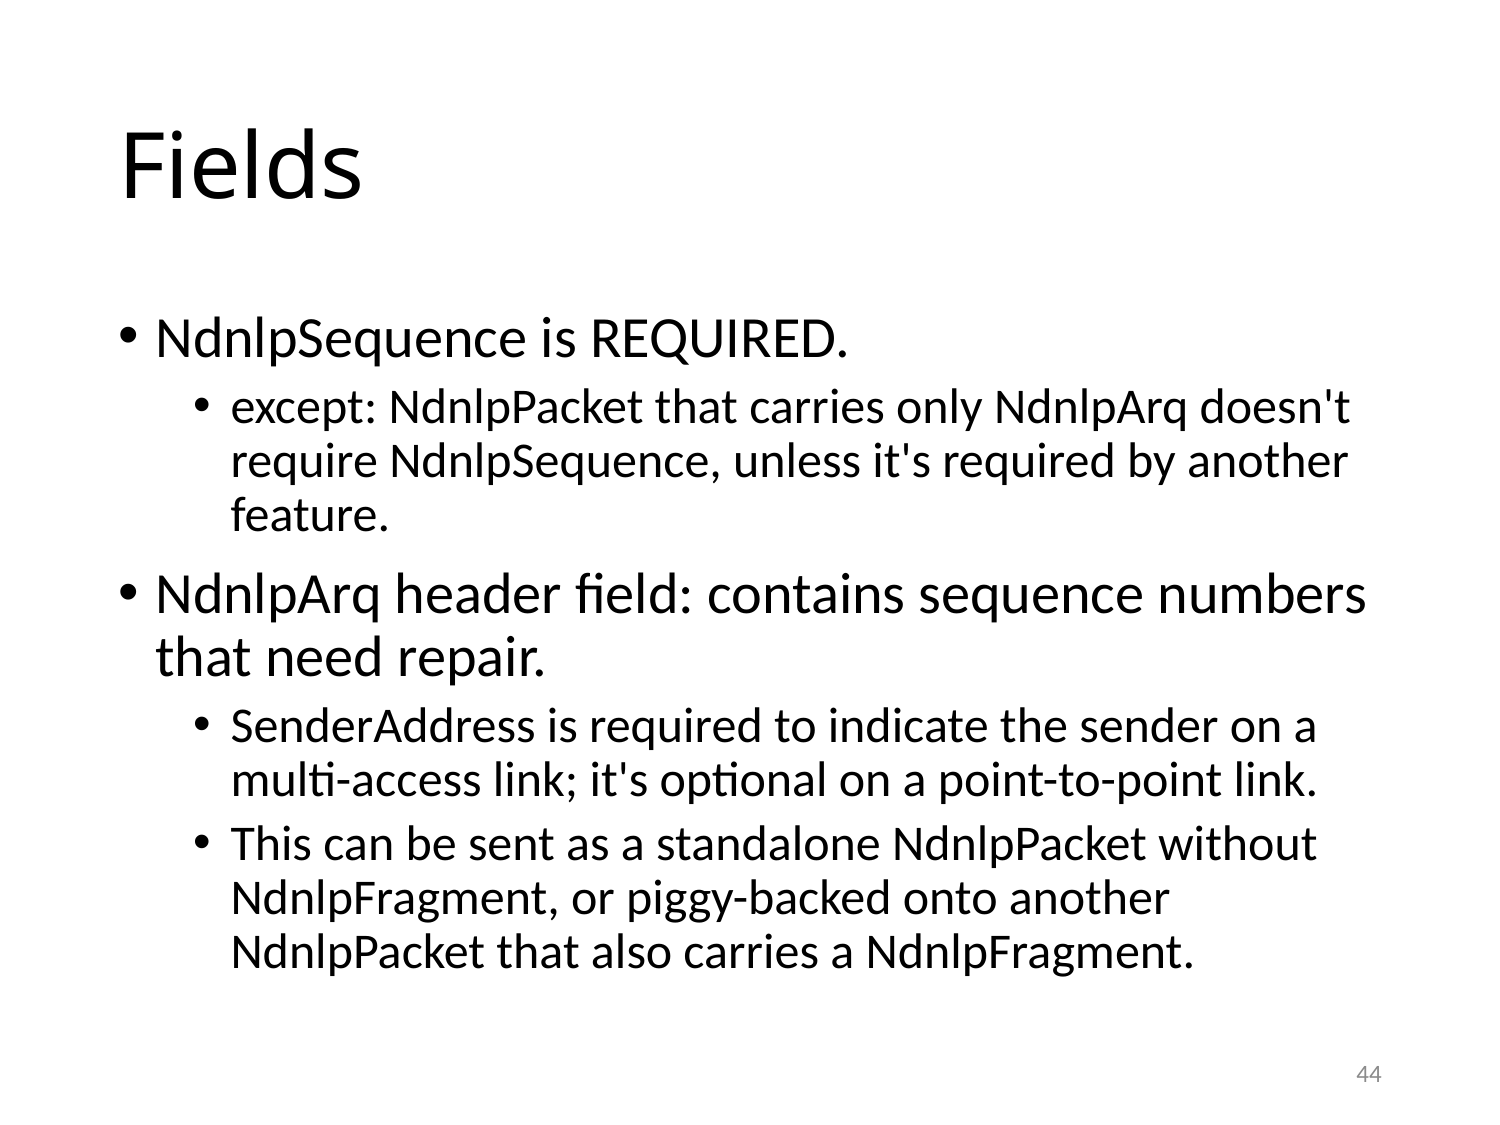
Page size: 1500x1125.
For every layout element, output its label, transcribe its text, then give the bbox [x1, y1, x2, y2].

title Fields [103, 59, 1397, 278]
list NdnlpSequence is REQUIRED. except: NdnlpPacket that carries only NdnlpArq doesn't require NdnlpSequence, unless it's required by another feature. NdnlpArq header field: contains sequence numbers that need repair. SenderAddress is required to indicate the sender on a multi-access link; it's optional on a point-to-point link. This can be sent as a standalone NdnlpPacket without NdnlpFragment, or piggy-backed onto another NdnlpPacket that also carries a NdnlpFragment. [103, 299, 1397, 1014]
slide_number 44 [1059, 1042, 1397, 1103]
